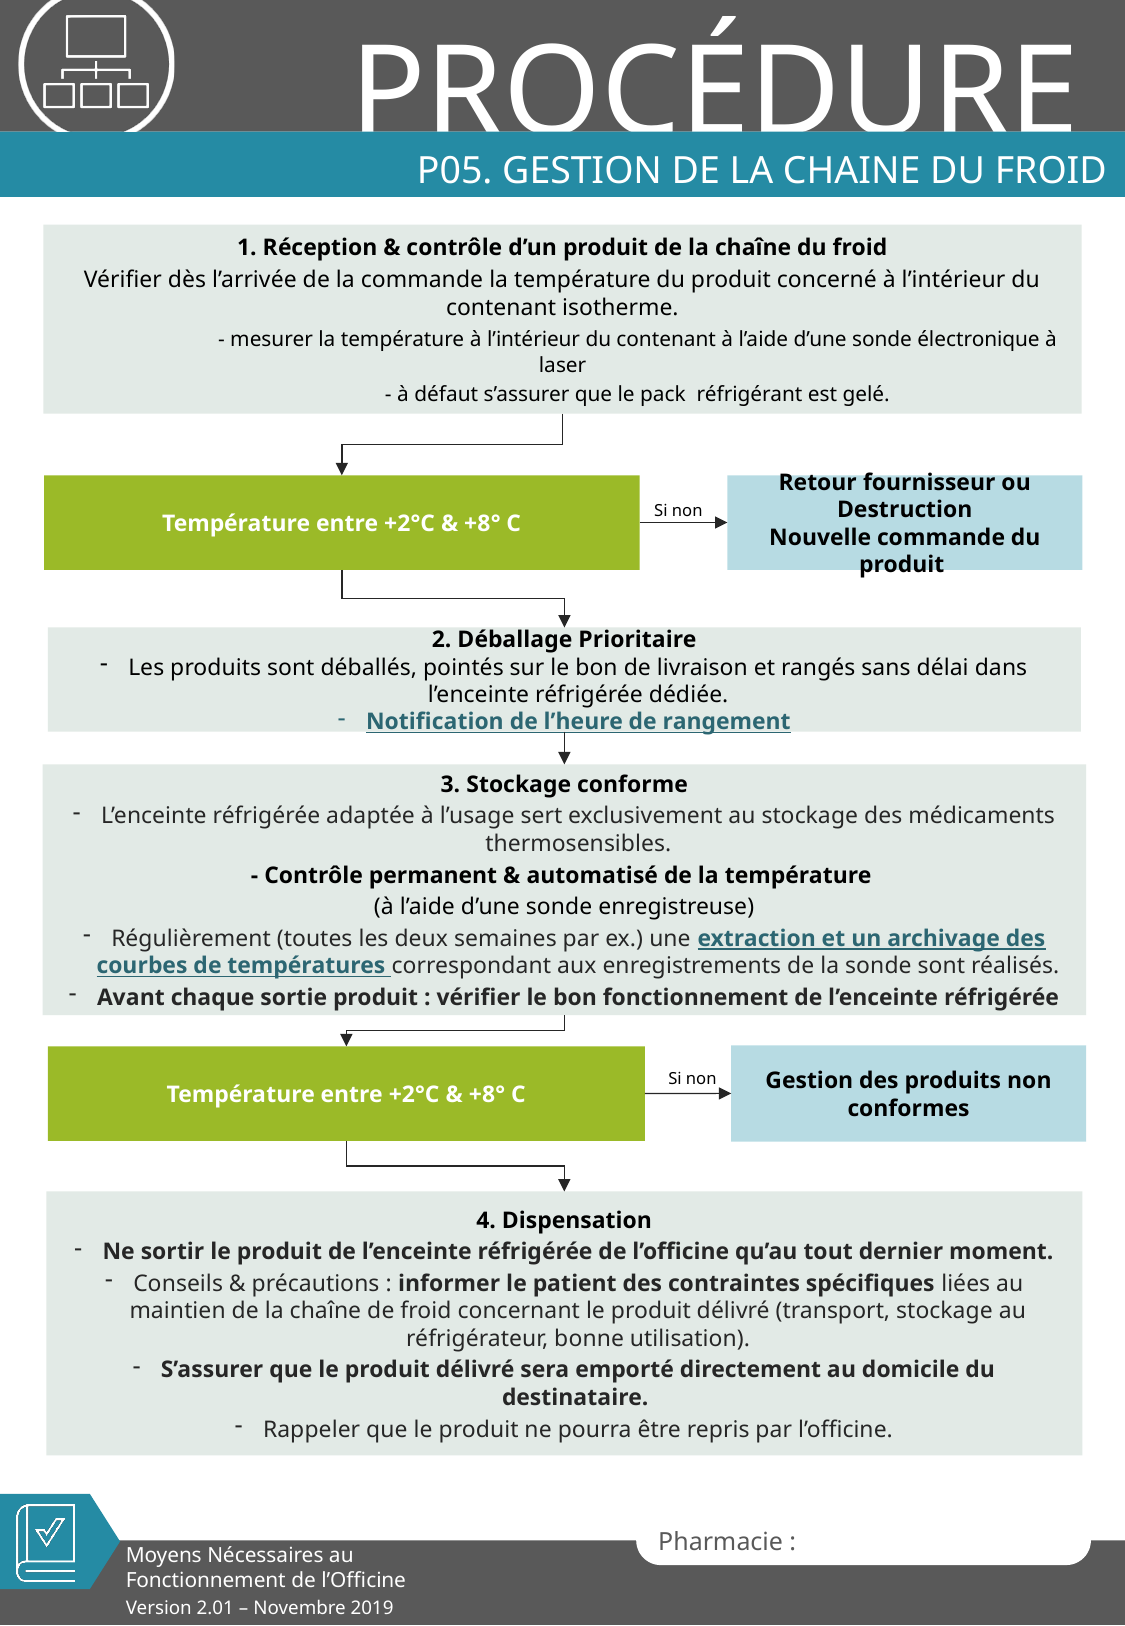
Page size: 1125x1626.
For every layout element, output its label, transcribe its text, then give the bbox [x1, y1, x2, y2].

text_box Si non [639, 523, 718, 527]
text_box Température entre +2°C & +8° C [482, 475, 640, 570]
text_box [421, 334, 483, 555]
picture [16, 1504, 75, 1582]
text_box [430, 1057, 481, 1276]
picture [18, 0, 175, 132]
text_box Température entre +2°C & +8° C [471, 1046, 645, 1141]
text_box Si non [653, 1060, 732, 1093]
text_box Température entre +2°C & +8° C [44, 475, 424, 570]
text_box Gestion des produits non conformes [731, 1045, 1087, 1142]
text_box 2. Déballage Prioritaire Les produits sont déballés, pointés sur le bon de livraison et rangés sans délai dans l’enceinte réfrigérée dédiée. Notification de l’heure de rangement [47, 627, 1081, 732]
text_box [424, 487, 482, 710]
text_box 4. Dispensation Ne sortir le produit de l’enceinte réfrigérée de l’officine qu’au tout dernier moment. Conseils & précautions : informer le patient des contraintes spécifiques liées au maintien de la chaîne de froid concernant le produit délivré (transport, stockage au réfrigérateur, bonne utilisation). S’assurer que le produit délivré sera emporté directement au domicile du destinataire. Rappeler que le produit ne pourra être repris par l’officine. [46, 1191, 1083, 1456]
text_box 3. Stockage conforme L’enceinte réfrigérée adaptée à l’usage sert exclusivement au stockage des médicaments thermosensibles. - Contrôle permanent & automatisé de la température (à l’aide d’une sonde enregistreuse) Régulièrement (toutes les deux semaines par ex.) une extraction et un archivage des courbes de températures correspondant aux enregistrements de la sonde sont réalisés. Avant chaque sortie produit : vérifier le bon fonctionnement de l’enceinte réfrigérée [42, 764, 1087, 1016]
text_box Température entre +2°C & +8° C [47, 1046, 439, 1141]
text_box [439, 921, 471, 1057]
title P05. gestion de la chaine du froid [33, 142, 1123, 199]
text_box 1. Réception & contrôle d’un produit de la chaîne du froid Vérifier dès l’arrivée de la commande la température du produit concerné à l’intérieur du contenant isotherme. - mesurer la température à l’intérieur du contenant à l’aide d’une sonde électronique à laser - à défaut s’assurer que le pack réfrigérant est gelé. [43, 224, 1082, 414]
text_box Retour fournisseur ou Destruction Nouvelle commande du produit [727, 475, 1083, 570]
text_box Si non [639, 492, 718, 522]
